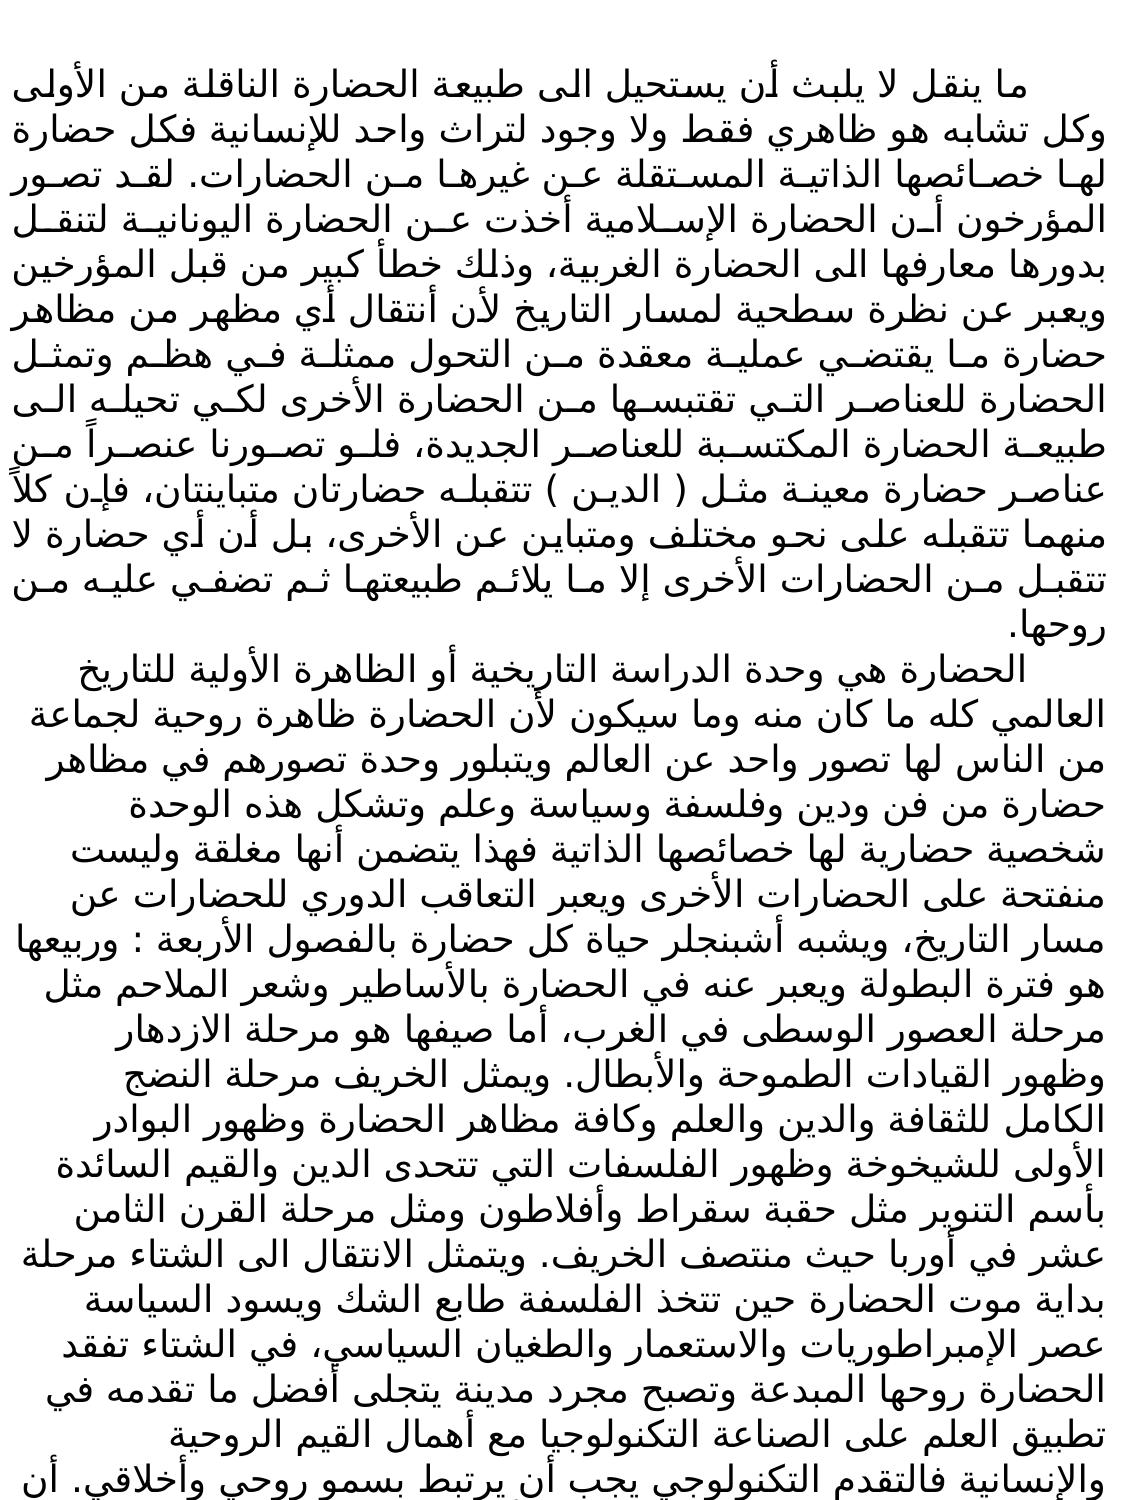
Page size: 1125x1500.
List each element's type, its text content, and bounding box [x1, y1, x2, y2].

text_box ما ينقل لا يلبث أن يستحيل الى طبيعة الحضارة الناقلة من الأولى وكل تشابه هو ظاهري فقط ولا وجود لتراث واحد للإنسانية فكل حضارة لها خصائصها الذاتية المستقلة عن غيرها من الحضارات. لقد تصور المؤرخون أن الحضارة الإسلامية أخذت عن الحضارة اليونانية لتنقل بدورها معارفها الى الحضارة الغربية، وذلك خطأ كبير من قبل المؤرخين ويعبر عن نظرة سطحية لمسار التاريخ لأن أنتقال أي مظهر من مظاهر حضارة ما يقتضي عملية معقدة من التحول ممثلة في هظم وتمثل الحضارة للعناصر التي تقتبسها من الحضارة الأخرى لكي تحيله الى طبيعة الحضارة المكتسبة للعناصر الجديدة، فلو تصورنا عنصراً من عناصر حضارة معينة مثل ( الدين ) تتقبله حضارتان متباينتان، فإن كلاً منهما تتقبله على نحو مختلف ومتباين عن الأخرى، بل أن أي حضارة لا تتقبل من الحضارات الأخرى إلا ما يلائم طبيعتها ثم تضفي عليه من روحها. الحضارة هي وحدة الدراسة التاريخية أو الظاهرة الأولية للتاريخ العالمي كله ما كان منه وما سيكون لأن الحضارة ظاهرة روحية لجماعة من الناس لها تصور واحد عن العالم ويتبلور وحدة تصورهم في مظاهر حضارة من فن ودين وفلسفة وسياسة وعلم وتشكل هذه الوحدة شخصية حضارية لها خصائصها الذاتية فهذا يتضمن أنها مغلقة وليست منفتحة على الحضارات الأخرى ويعبر التعاقب الدوري للحضارات عن مسار التاريخ، ويشبه أشبنجلر حياة كل حضارة بالفصول الأربعة : وربيعها هو فترة البطولة ويعبر عنه في الحضارة بالأساطير وشعر الملاحم مثل مرحلة العصور الوسطى في الغرب، أما صيفها هو مرحلة الازدهار وظهور القيادات الطموحة والأبطال. ويمثل الخريف مرحلة النضج الكامل للثقافة والدين والعلم وكافة مظاهر الحضارة وظهور البوادر الأولى للشيخوخة وظهور الفلسفات التي تتحدى الدين والقيم السائدة بأسم التنوير مثل حقبة سقراط وأفلاطون ومثل مرحلة القرن الثامن عشر في أوربا حيث منتصف الخريف. ويتمثل الانتقال الى الشتاء مرحلة بداية موت الحضارة حين تتخذ الفلسفة طابع الشك ويسود السياسة عصر الإمبراطوريات والاستعمار والطغيان السياسي، في الشتاء تفقد الحضارة روحها المبدعة وتصبح مجرد مدينة يتجلى أفضل ما تقدمه في تطبيق العلم على الصناعة التكنولوجيا مع أهمال القيم الروحية والإنسانية فالتقدم التكنولوجي يجب أن يرتبط بسمو روحي وأخلاقي. أن للحضارة حياتها المحدودة التي لابد لها أن تنتهي [0, 53, 1122, 1500]
